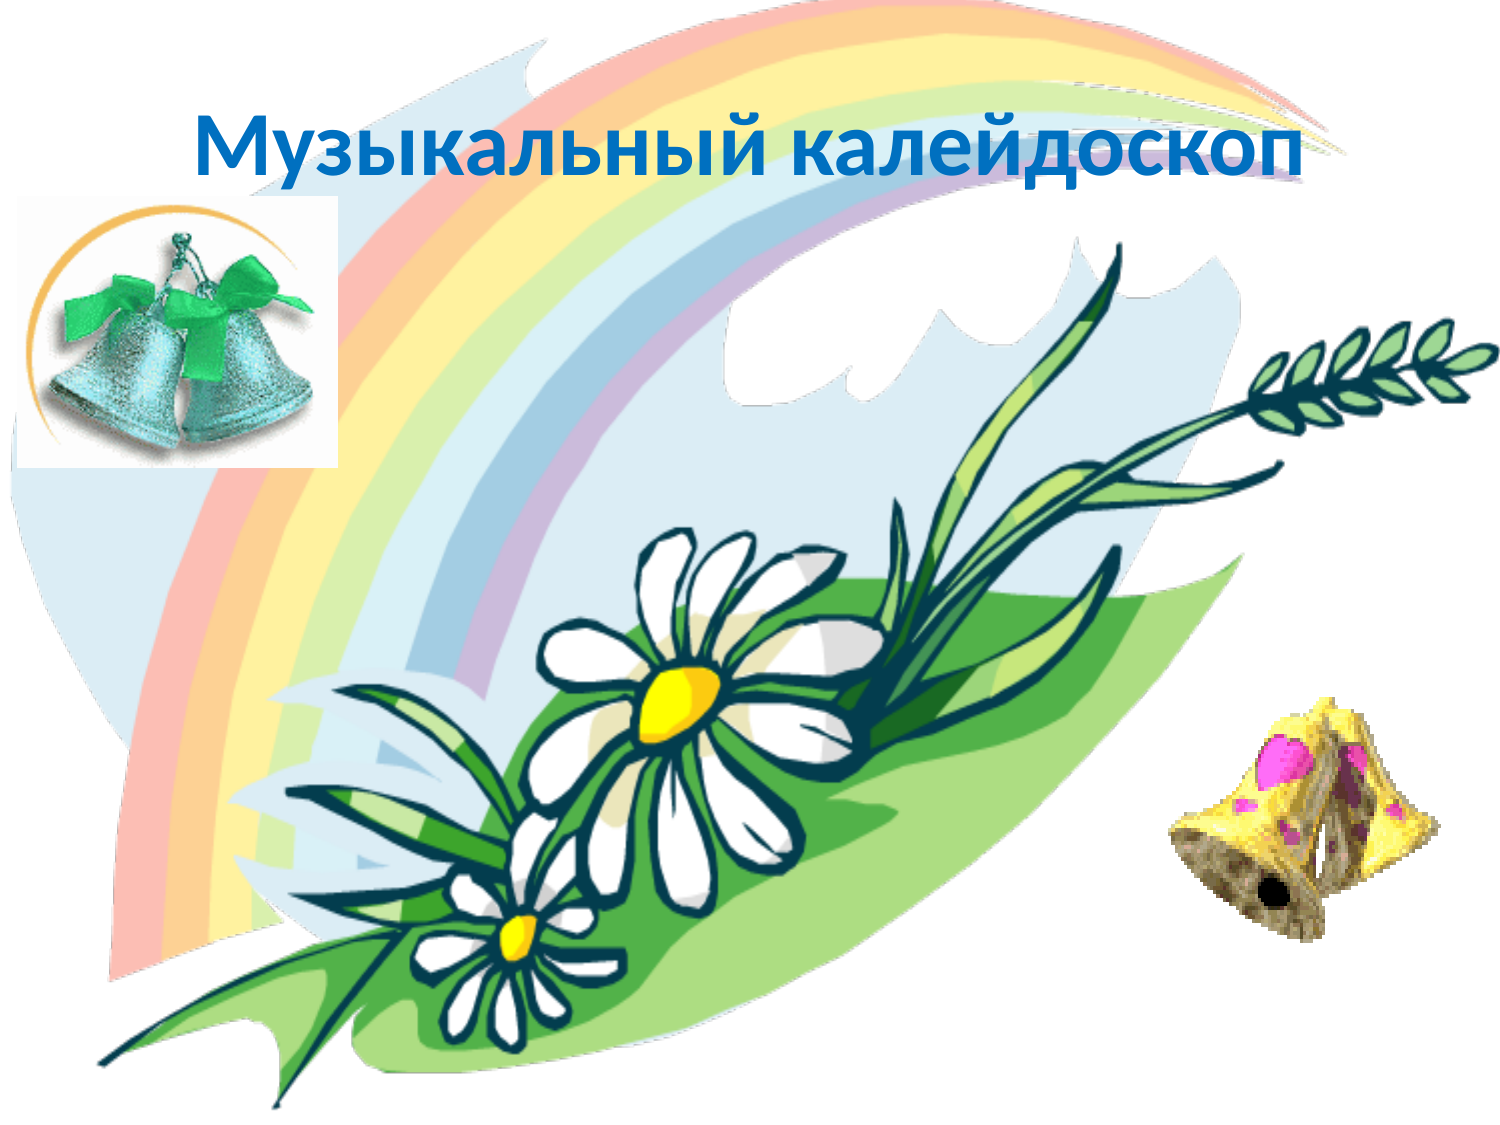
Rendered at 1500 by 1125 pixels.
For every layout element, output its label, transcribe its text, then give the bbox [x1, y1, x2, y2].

title Музыкальный калейдоскоп [75, 45, 1425, 233]
picture [0, 0, 1500, 1125]
